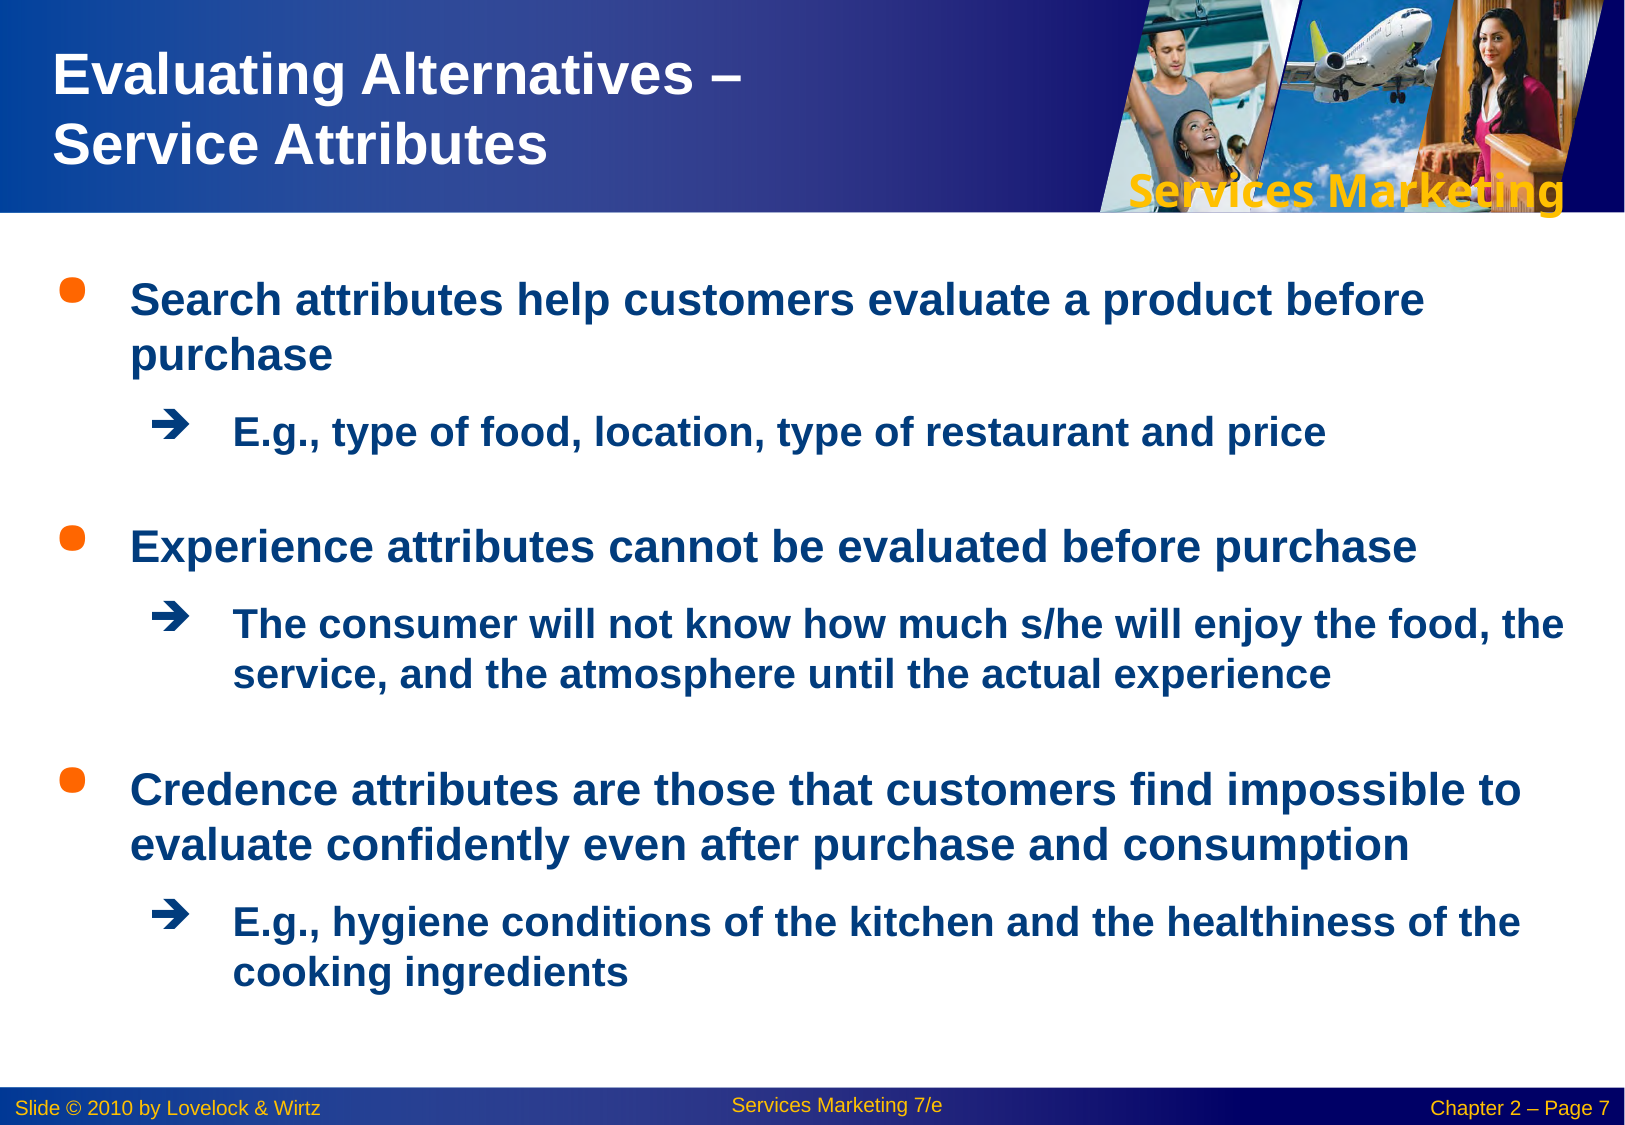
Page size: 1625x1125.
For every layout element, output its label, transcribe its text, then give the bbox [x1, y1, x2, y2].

picture [1162, 186, 1172, 192]
picture [1546, 187, 1556, 202]
title Evaluating Alternatives – Service Attributes [36, 37, 1088, 176]
list Search attributes help customers evaluate a product before purchase E.g., type of food, location, type of restaurant and price Experience attributes cannot be evaluated before purchase The consumer will not know how much s/he will enjoy the food, the service, and the atmosphere until the actual experience Credence attributes are those that customers find impossible to evaluate confidently even after purchase and consumption E.g., hygiene conditions of the kitchen and the healthiness of the cooking ingredients [40, 261, 1585, 1101]
picture [1100, 0, 1604, 213]
